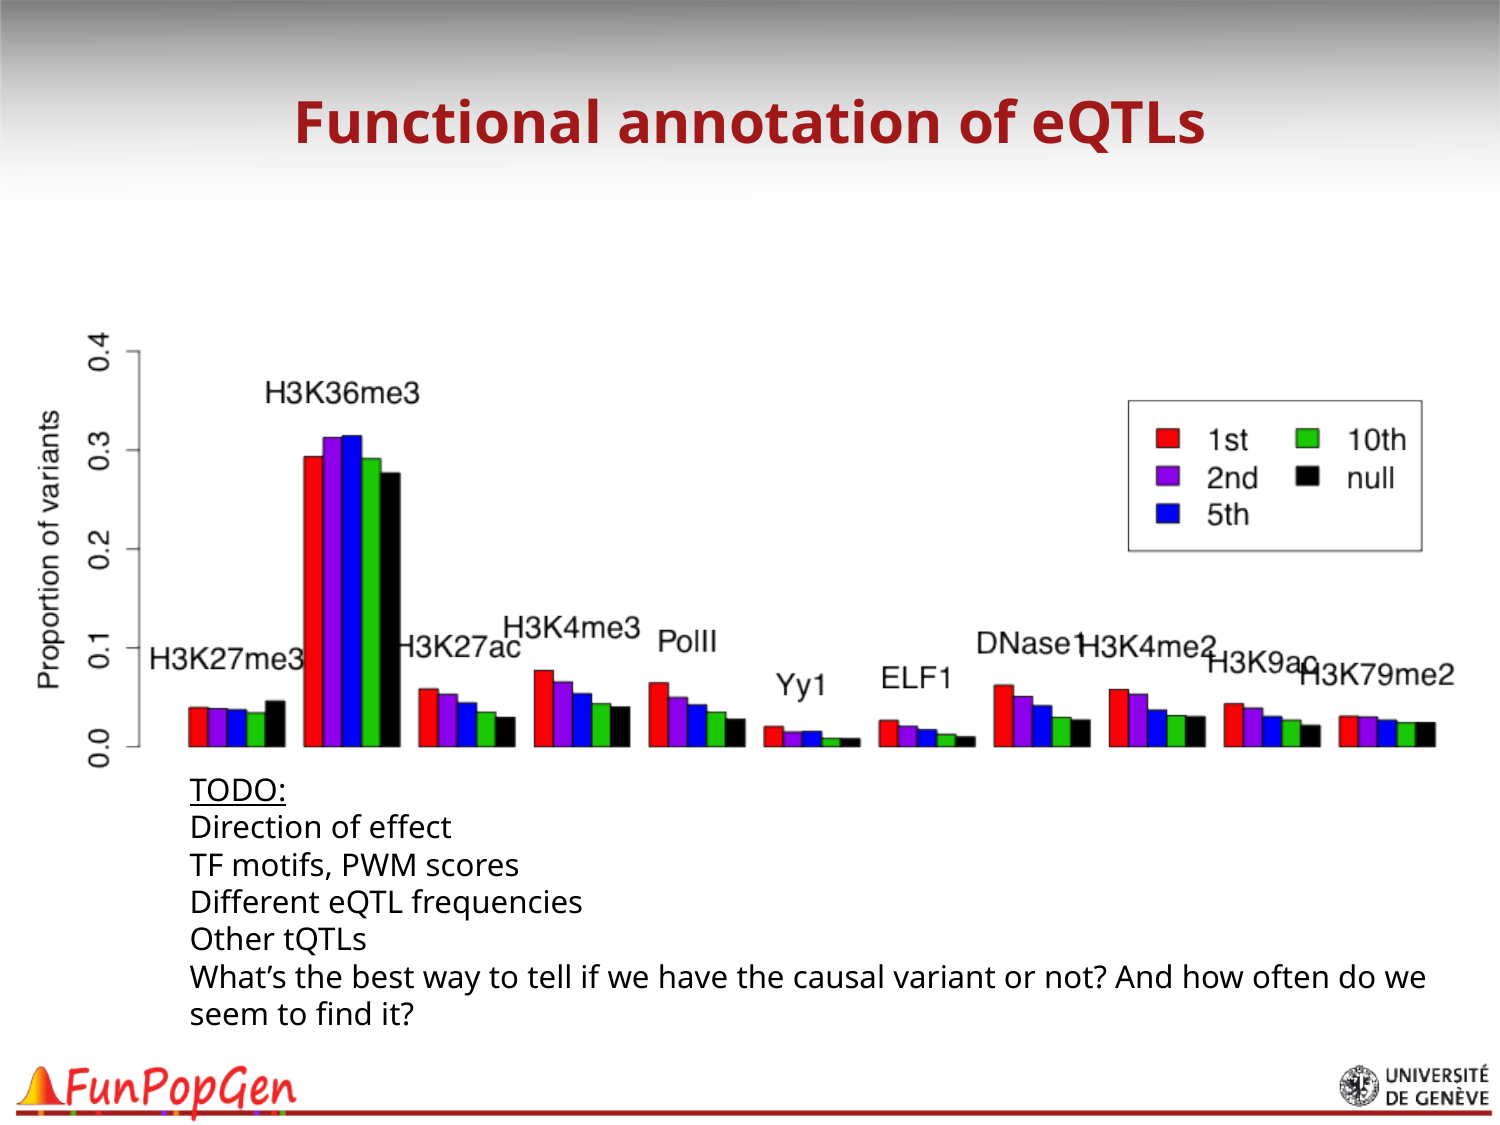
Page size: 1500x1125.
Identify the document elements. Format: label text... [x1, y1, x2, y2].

title Functional annotation of eQTLs [90, 17, 1410, 163]
text_box TODO: Direction of effect TF motifs, PWM scores Different eQTL frequencies Other tQTLs What’s the best way to tell if we have the causal variant or not? And how often do we seem to find it? [174, 892, 1450, 1040]
picture [0, 0, 1500, 1125]
